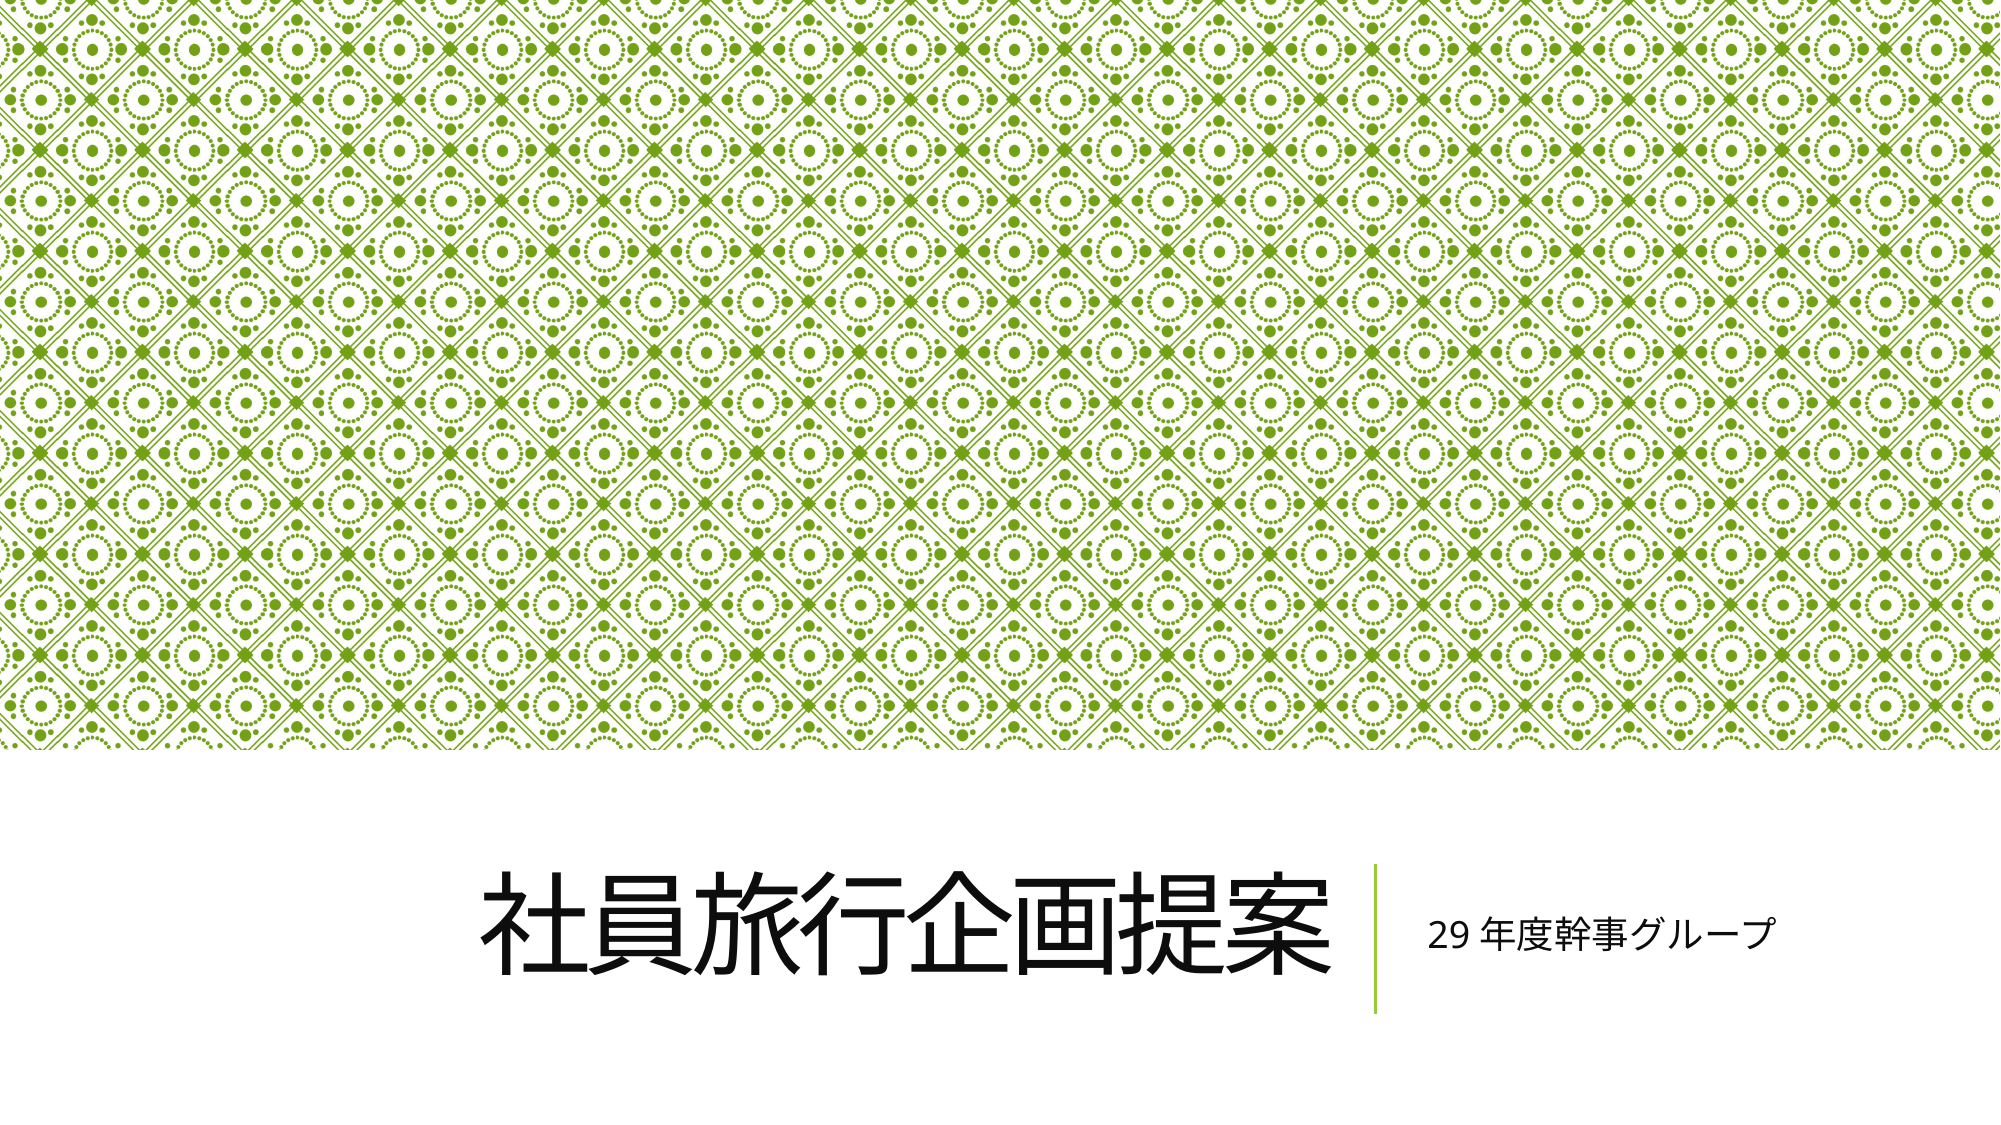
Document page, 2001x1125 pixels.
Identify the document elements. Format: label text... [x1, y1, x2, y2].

subtitle 29年度幹事グループ [1412, 813, 1938, 1054]
title 社員旅行企画提案 [75, 813, 1350, 1054]
